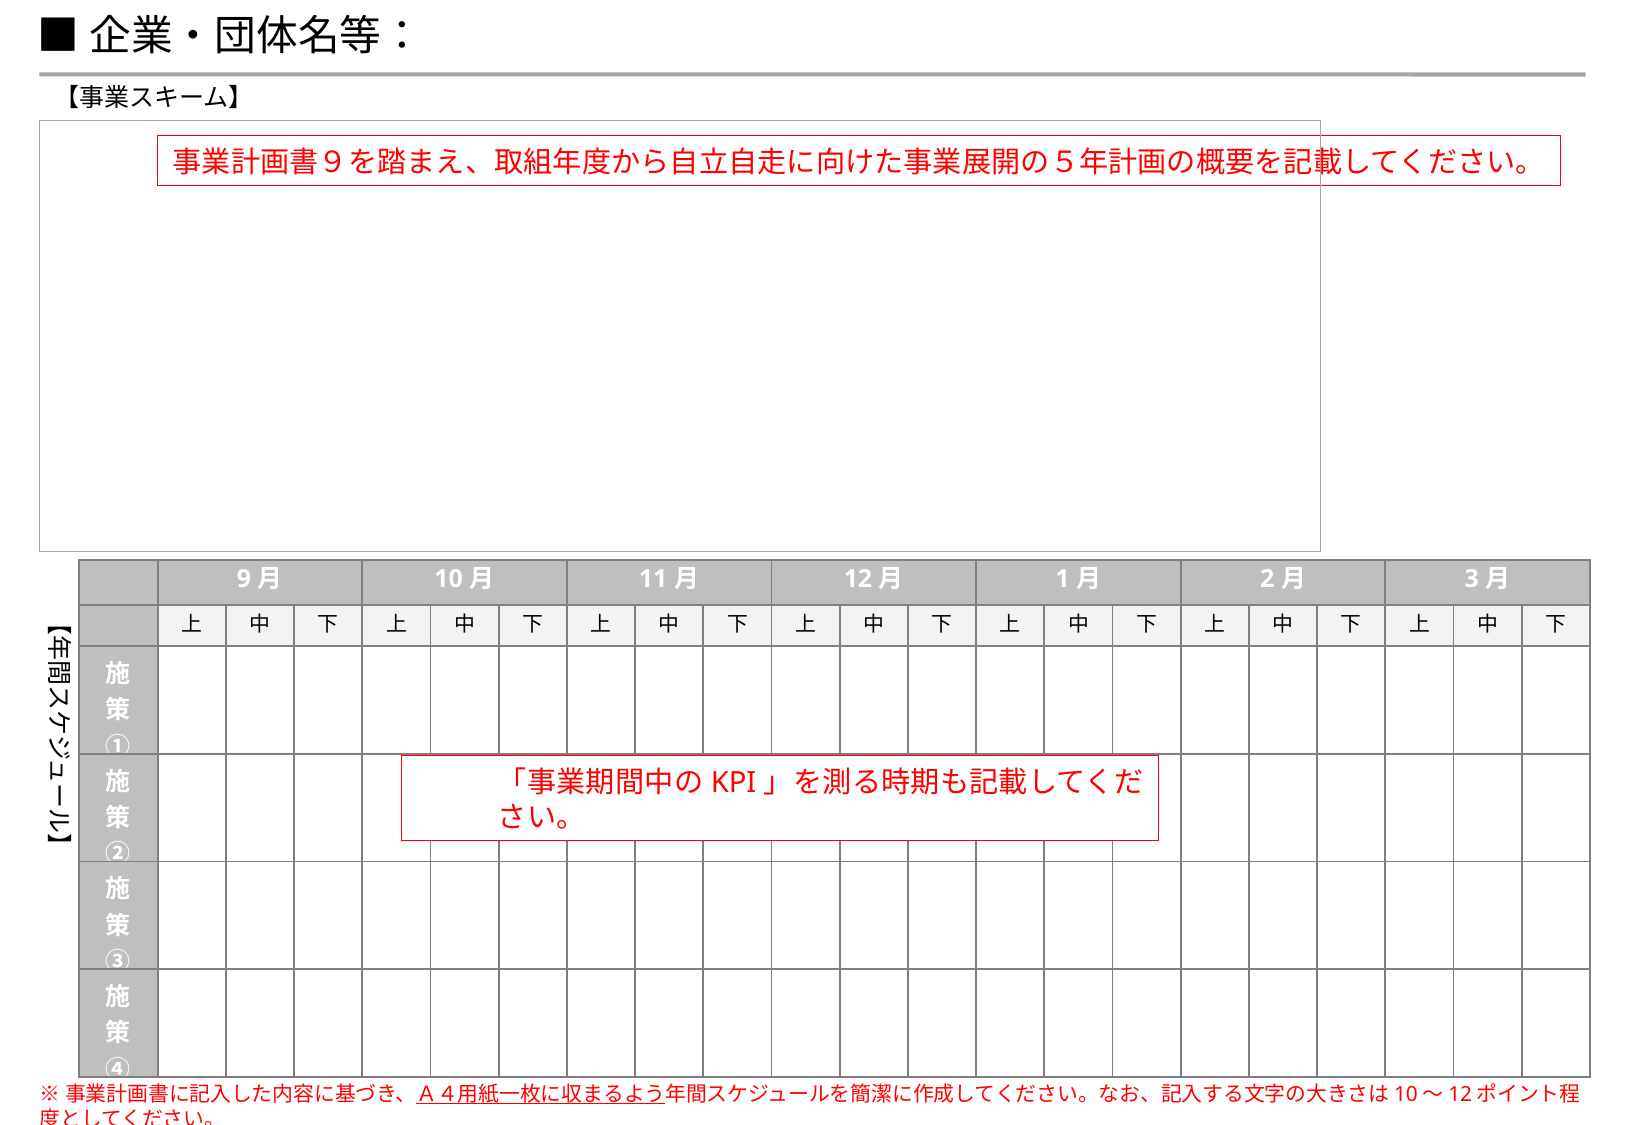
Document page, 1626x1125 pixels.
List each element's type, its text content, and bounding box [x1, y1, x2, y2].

table_cell [363, 862, 430, 968]
table_cell [1113, 647, 1180, 753]
table_cell 上 [159, 606, 225, 645]
table_cell [431, 647, 498, 753]
table_cell [363, 755, 430, 861]
table_cell [977, 841, 1043, 861]
table_cell [1182, 755, 1248, 861]
table_cell [1250, 862, 1316, 968]
table_cell 上 [1182, 606, 1248, 645]
table_cell [159, 647, 225, 753]
table_cell [500, 841, 566, 861]
table_cell 上 [1386, 606, 1453, 645]
table_cell 上 [363, 606, 430, 645]
table_cell [431, 841, 498, 861]
table_cell [1386, 647, 1453, 753]
table_cell [1045, 970, 1112, 1076]
table_cell [977, 862, 1043, 968]
table_cell 中 [1045, 606, 1112, 645]
table_cell 上 [568, 606, 634, 645]
table_cell 中 [431, 606, 498, 645]
table_cell [1454, 970, 1521, 1076]
table_cell 上 [772, 606, 839, 645]
table_cell [1113, 862, 1180, 968]
table_cell [636, 970, 702, 1076]
table_header 10月 [363, 561, 566, 604]
table_cell 下 [1318, 606, 1384, 645]
table_cell [636, 647, 702, 753]
table_cell [500, 970, 566, 1076]
table_cell 下 [295, 606, 361, 645]
table_cell 下 [1523, 606, 1589, 645]
table_cell 中 [227, 606, 293, 645]
table_cell [772, 970, 839, 1076]
table_header 2月 [1182, 561, 1384, 604]
table_cell 施策④ [80, 970, 157, 1076]
table_cell [568, 970, 634, 1076]
table_cell [841, 970, 907, 1076]
table_cell [1454, 862, 1521, 968]
text_box ※事業計画書に記入した内容に基づき、Ａ４用紙一枚に収まるよう年間スケジュールを簡潔に作成してください。なお、記入する文字の大きさは10～12ポイント程度としてください。 [24, 1073, 1611, 1125]
table_cell [977, 970, 1043, 1076]
table_cell [363, 647, 430, 753]
text_box 事業計画書９を踏まえ、取組年度から自立自走に向けた事業展開の５年計画の概要を記載してください。 [1321, 135, 1561, 186]
table_cell [295, 970, 361, 1076]
table_cell [704, 970, 771, 1076]
table_cell [568, 841, 634, 861]
table_cell 下 [1113, 606, 1180, 645]
table_cell 下 [704, 606, 771, 645]
table_cell [159, 862, 225, 968]
text_box 「事業期間中のKPI」を測る時期も記載してください。 [401, 755, 1159, 841]
table_cell [1454, 755, 1521, 861]
table_cell [1318, 755, 1384, 861]
table_cell [1523, 647, 1589, 753]
table_cell [841, 647, 907, 753]
table_cell [363, 970, 430, 1076]
table_cell [909, 862, 975, 968]
table_cell [227, 862, 293, 968]
table_cell [227, 970, 293, 1076]
table_cell [1045, 841, 1112, 861]
table_cell [227, 755, 293, 861]
table_header 9月 [159, 561, 361, 604]
table_cell [1182, 862, 1248, 968]
table_cell [1318, 970, 1384, 1076]
table_cell [1250, 970, 1316, 1076]
table_cell [1386, 970, 1453, 1076]
table_cell [636, 841, 702, 861]
table_cell [704, 647, 771, 753]
table_cell [909, 841, 975, 861]
table_header 12月 [772, 561, 975, 604]
table_cell 中 [1250, 606, 1316, 645]
table_cell 上 [977, 606, 1043, 645]
table_cell [772, 862, 839, 968]
table_cell [909, 647, 975, 753]
table_cell [500, 647, 566, 753]
table_cell [568, 647, 634, 753]
table_cell [1318, 862, 1384, 968]
table_cell [1113, 970, 1180, 1076]
text_box [39, 120, 1321, 552]
table_cell 下 [500, 606, 566, 645]
table_cell [295, 647, 361, 753]
table_cell [977, 647, 1043, 753]
table_cell [159, 755, 225, 861]
table_cell [1523, 970, 1589, 1076]
table_cell 中 [1454, 606, 1521, 645]
table_header [80, 561, 157, 604]
table_cell [772, 841, 839, 861]
table_cell 中 [636, 606, 702, 645]
table_cell [1250, 755, 1316, 861]
table_cell [431, 970, 498, 1076]
table_cell [1386, 862, 1453, 968]
table_cell [295, 755, 361, 861]
table_cell [1386, 755, 1453, 861]
table_header 3月 [1386, 561, 1589, 604]
text_box 【年間スケジュール】 [22, 595, 84, 906]
table_cell [704, 862, 771, 968]
text_box ■企業・団体名等： [22, 0, 1533, 75]
table_cell [1454, 647, 1521, 753]
table_cell [227, 647, 293, 753]
table_header 1月 [977, 561, 1180, 604]
table_cell [84, 606, 157, 645]
table_cell [909, 970, 975, 1076]
table_header 11月 [568, 561, 771, 604]
table_cell 下 [909, 606, 975, 645]
table_cell [1113, 755, 1180, 861]
table_cell 中 [841, 606, 907, 645]
table_cell [841, 862, 907, 968]
table_cell [295, 862, 361, 968]
table_cell [568, 862, 634, 968]
table_cell 施策② [84, 755, 157, 861]
table_cell [1523, 862, 1589, 968]
table_cell [1318, 647, 1384, 753]
table_cell [1045, 862, 1112, 968]
table_cell [500, 862, 566, 968]
table_cell [772, 647, 839, 753]
table_cell [841, 841, 907, 861]
table_cell [1523, 755, 1589, 861]
table_cell 施策① [84, 647, 157, 753]
table_cell [1045, 647, 1112, 753]
text_box 【事業スキーム】 [39, 74, 918, 120]
table_cell [1182, 647, 1248, 753]
table_cell [1250, 647, 1316, 753]
table_cell [431, 862, 498, 968]
table_cell [704, 841, 771, 861]
table_cell [1182, 970, 1248, 1076]
table_cell 施策③ [80, 862, 157, 968]
table_cell [159, 970, 225, 1076]
table_cell [636, 862, 702, 968]
